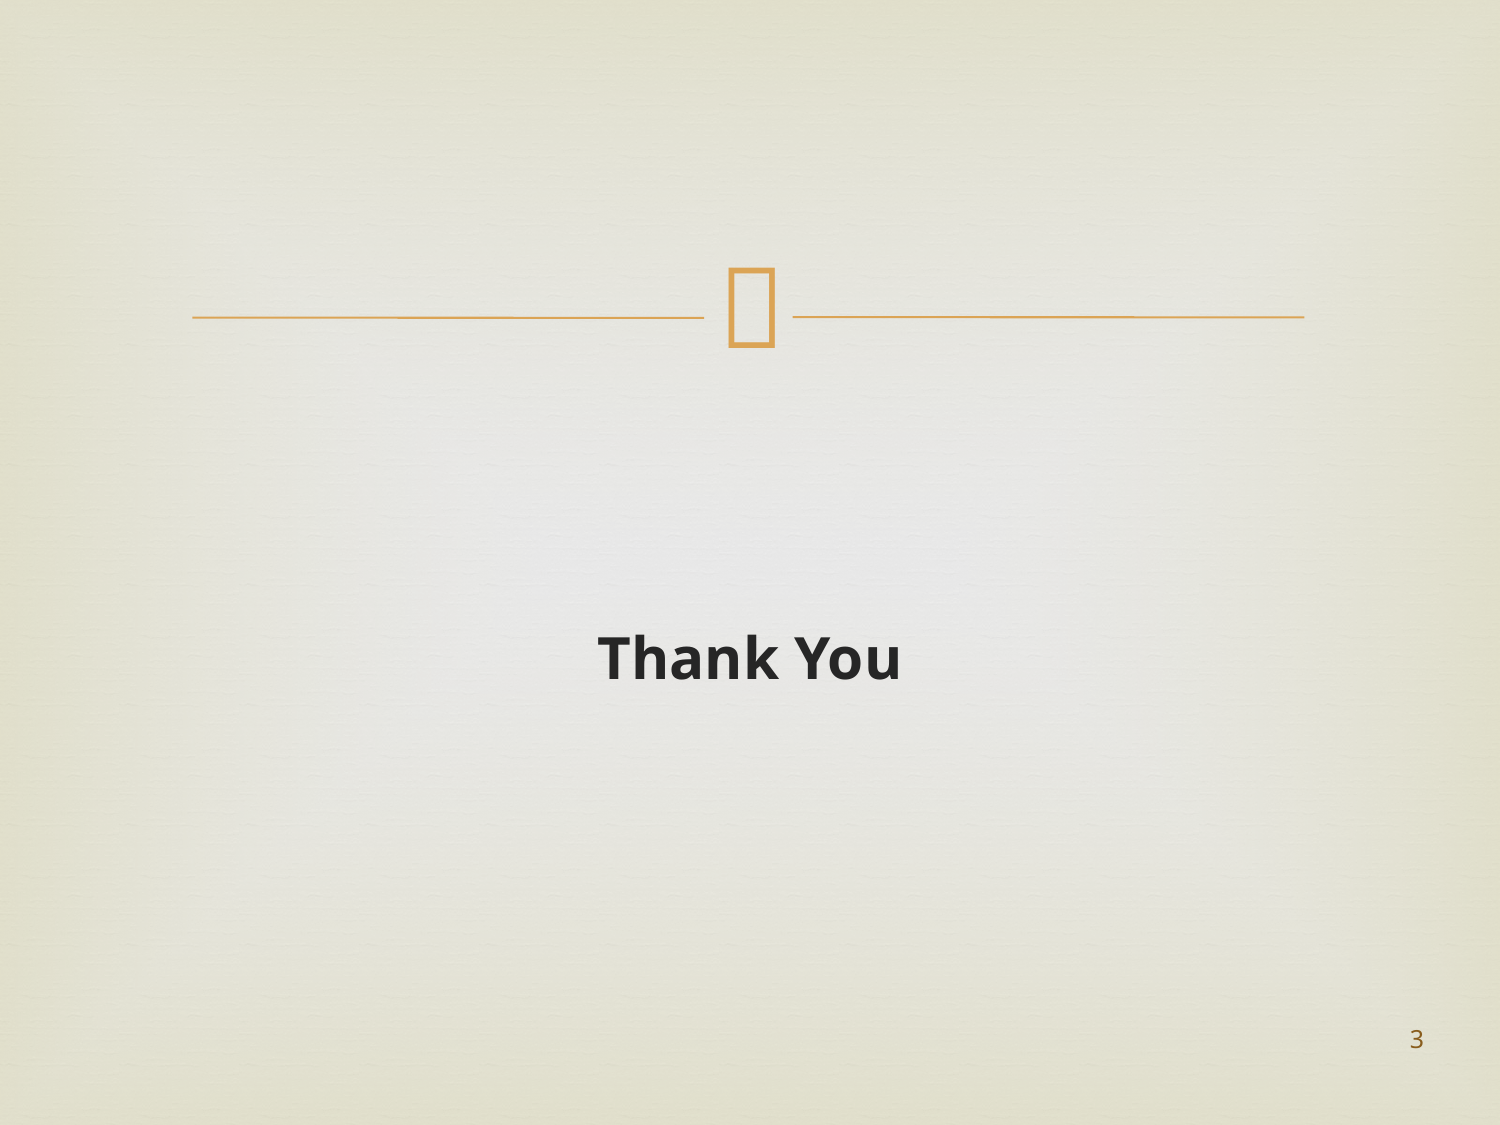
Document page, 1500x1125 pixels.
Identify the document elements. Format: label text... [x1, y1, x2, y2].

slide_number 3 [1089, 1010, 1440, 1071]
list Thank You [114, 368, 1386, 1005]
